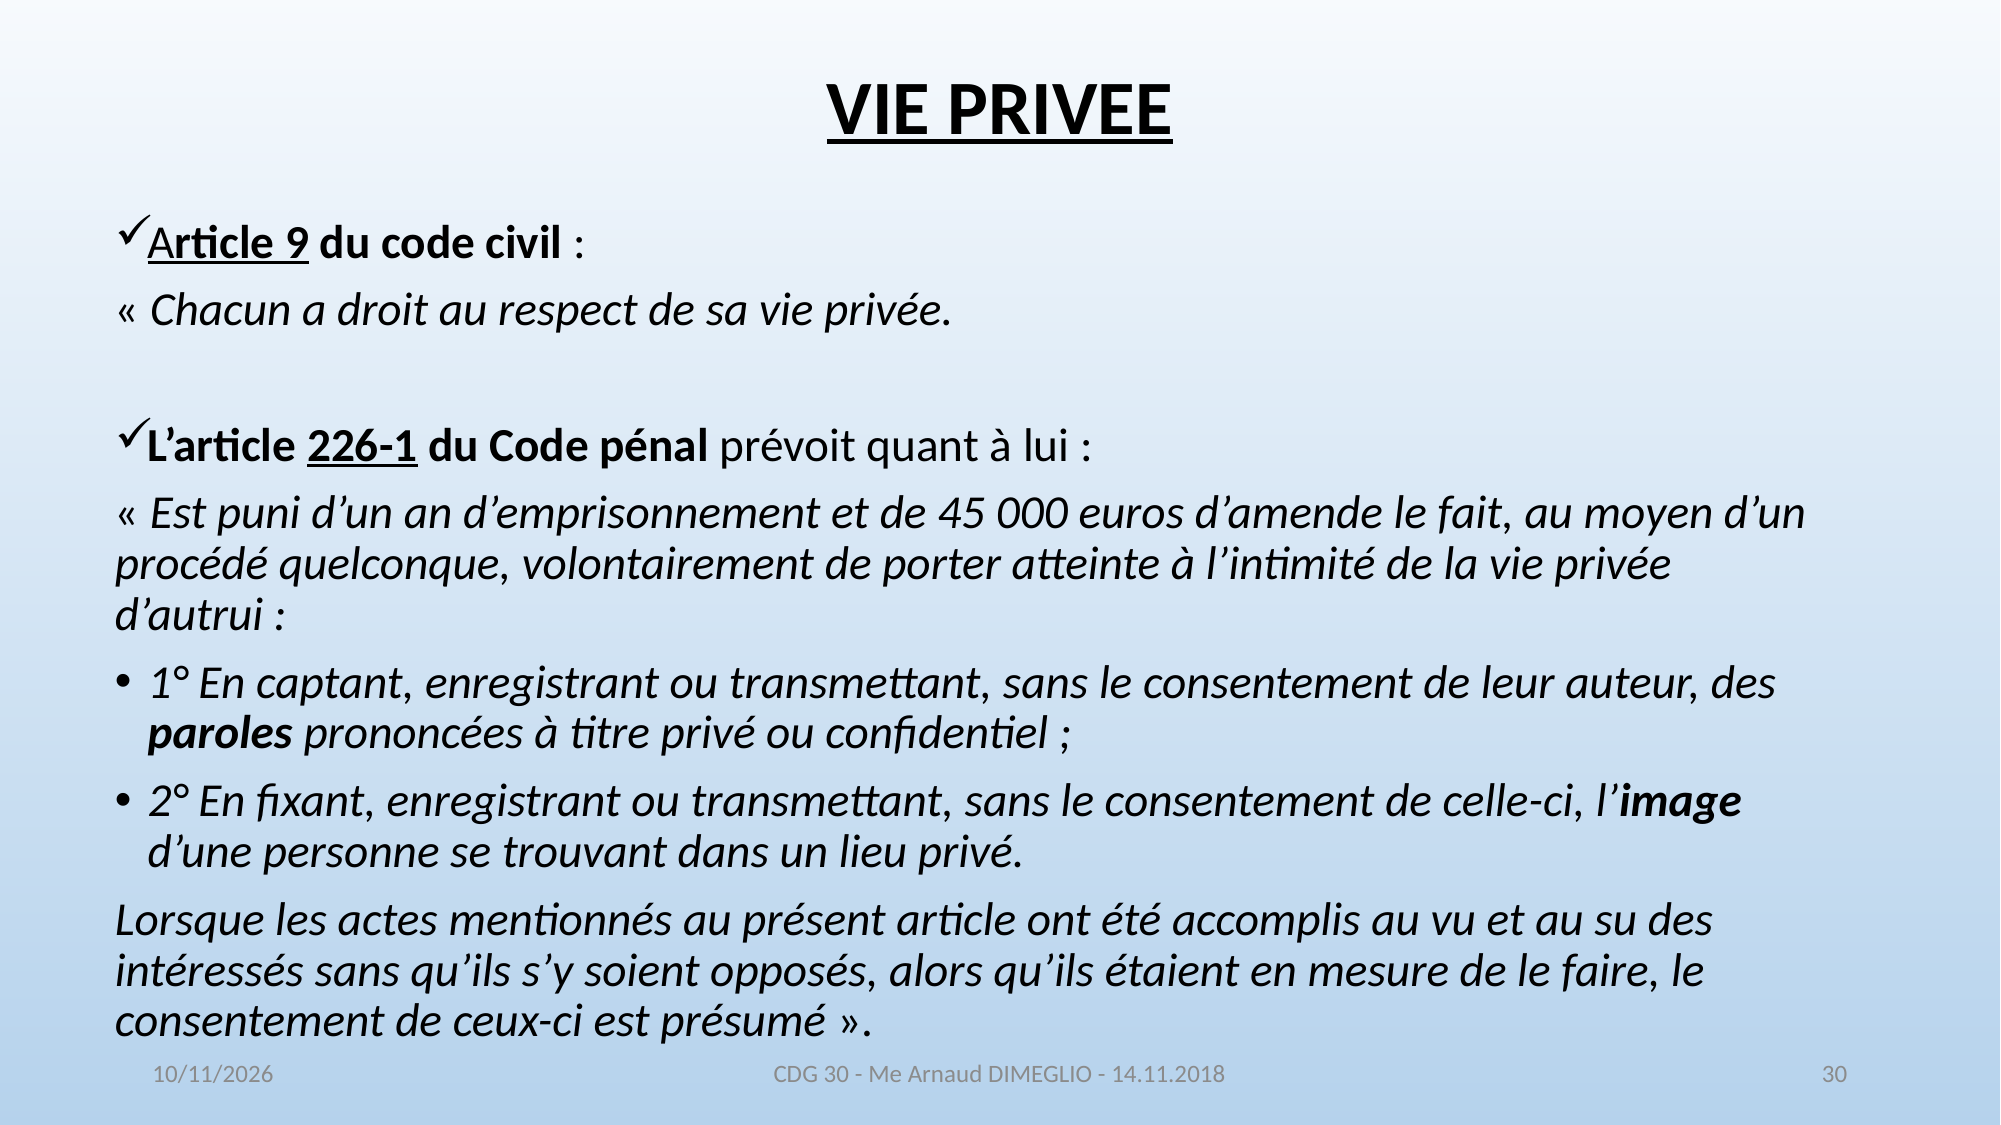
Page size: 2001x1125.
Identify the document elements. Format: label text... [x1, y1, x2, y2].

slide_number 30 [1412, 1042, 1863, 1103]
footer CDG 30 - Me Arnaud DIMEGLIO - 14.11.2018 [662, 1042, 1338, 1103]
title VIE PRIVEE [137, 59, 1863, 252]
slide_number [137, 1042, 588, 1103]
list Article 9 du code civil : « Chacun a droit au respect de sa vie privée. L’article 226-1 du Code pénal prévoit quant à lui : « Est puni d’un an d’emprisonnement et de 45 000 euros d’amende le fait, au moyen d’un procédé quelconque, volontairement de porter atteinte à l’intimité de la vie privée d’autrui : 1° En captant, enregistrant ou transmettant, sans le consentement de leur auteur, des paroles prononcées à titre privé ou confidentiel ; 2° En fixant, enregistrant ou transmettant, sans le consentement de celle-ci, l’image d’une personne se trouvant dans un lieu privé. Lorsque les actes mentionnés au présent article ont été accomplis au vu et au su des intéressés sans qu’ils s’y soient opposés, alors qu’ils étaient en mesure de le faire, le consentement de ceux-ci est présumé ». [99, 210, 1825, 1066]
